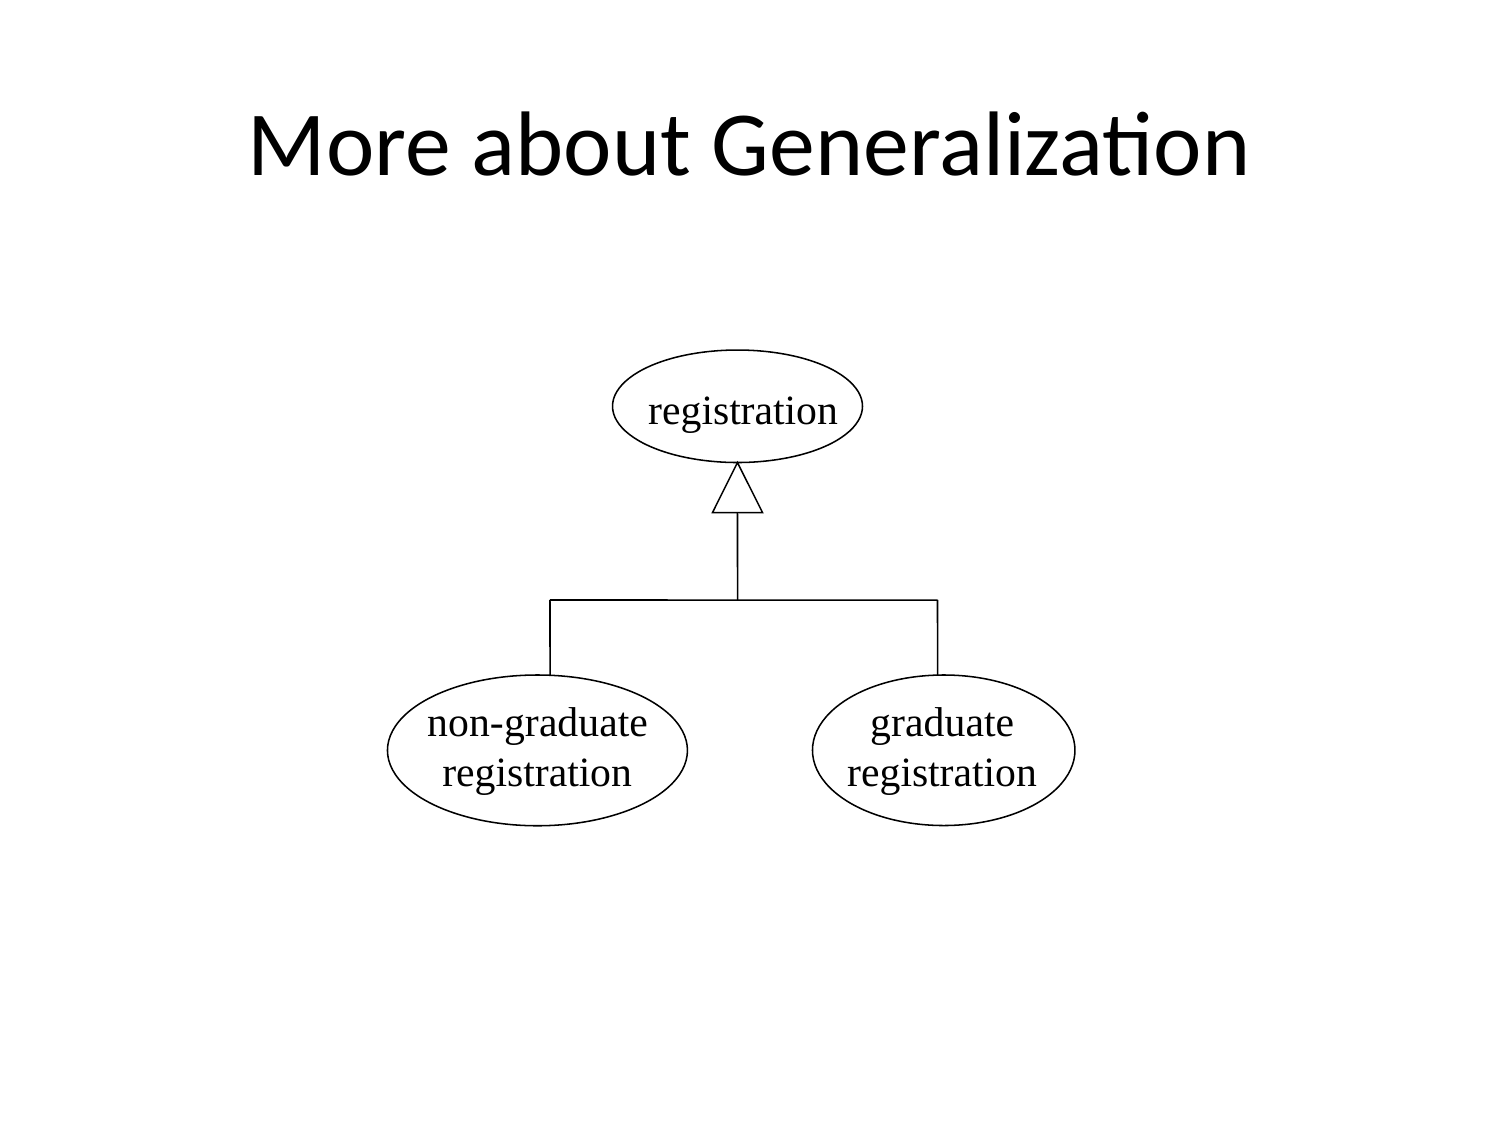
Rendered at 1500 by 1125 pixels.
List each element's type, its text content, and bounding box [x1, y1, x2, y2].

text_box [387, 349, 1076, 827]
title More about Generalization [75, 45, 1425, 233]
